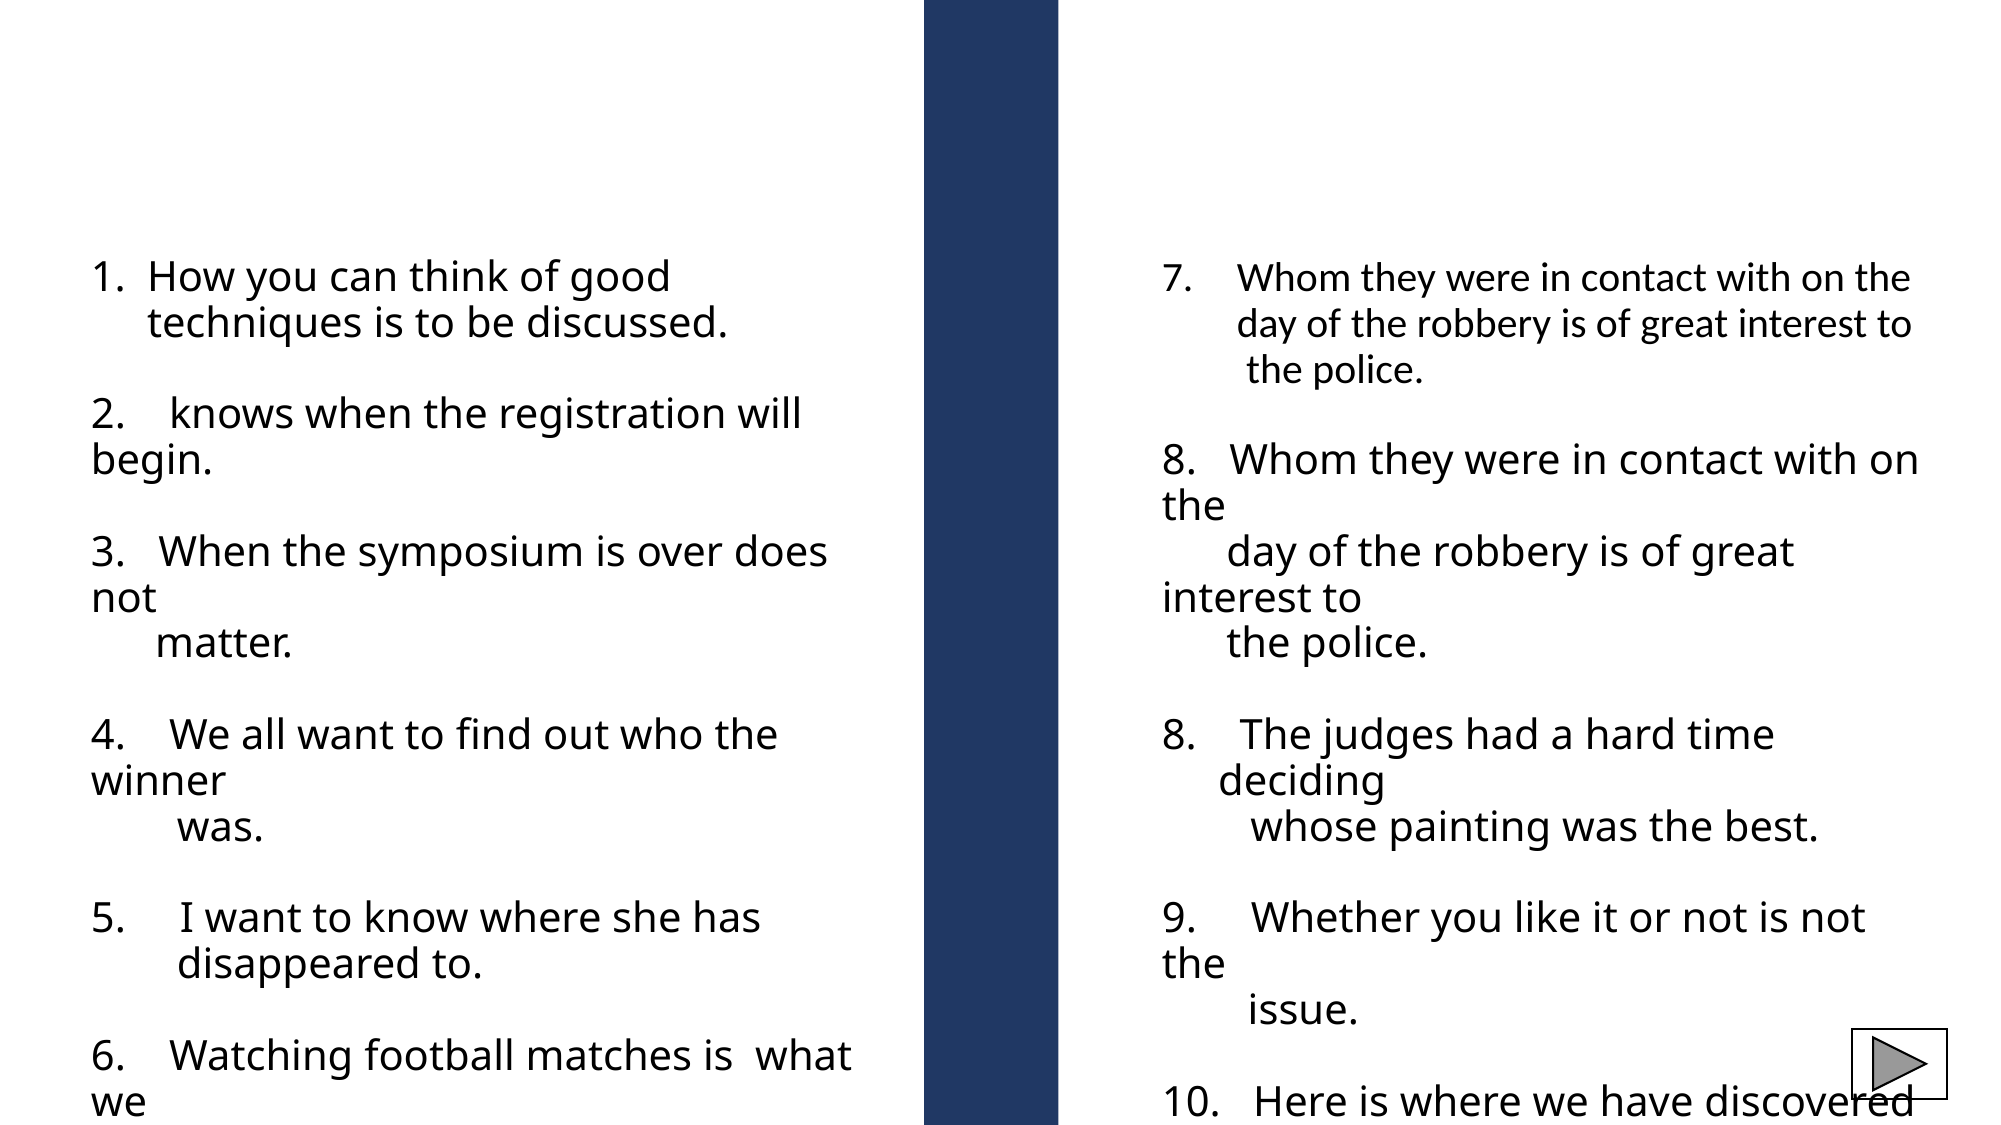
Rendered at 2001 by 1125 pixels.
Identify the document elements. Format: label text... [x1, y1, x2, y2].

text_box [923, 0, 1059, 1125]
text_box Whom they were in contact with on the day of the robbery is of great interest to the police. 8. Whom they were in contact with on the day of the robbery is of great interest to the police. The judges had a hard time deciding whose painting was the best. 9. Whether you like it or not is not the issue. 10. Here is where we have discovered the sea serpent. [1147, 246, 1948, 1125]
text_box How you can think of good techniques is to be discussed. 2. knows when the registration will begin. 3. When the symposium is over does not matter. 4. We all want to find out who the winner was. 5. I want to know where she has disappeared to. 6. Watching football matches is what we love the most. [76, 246, 893, 1125]
